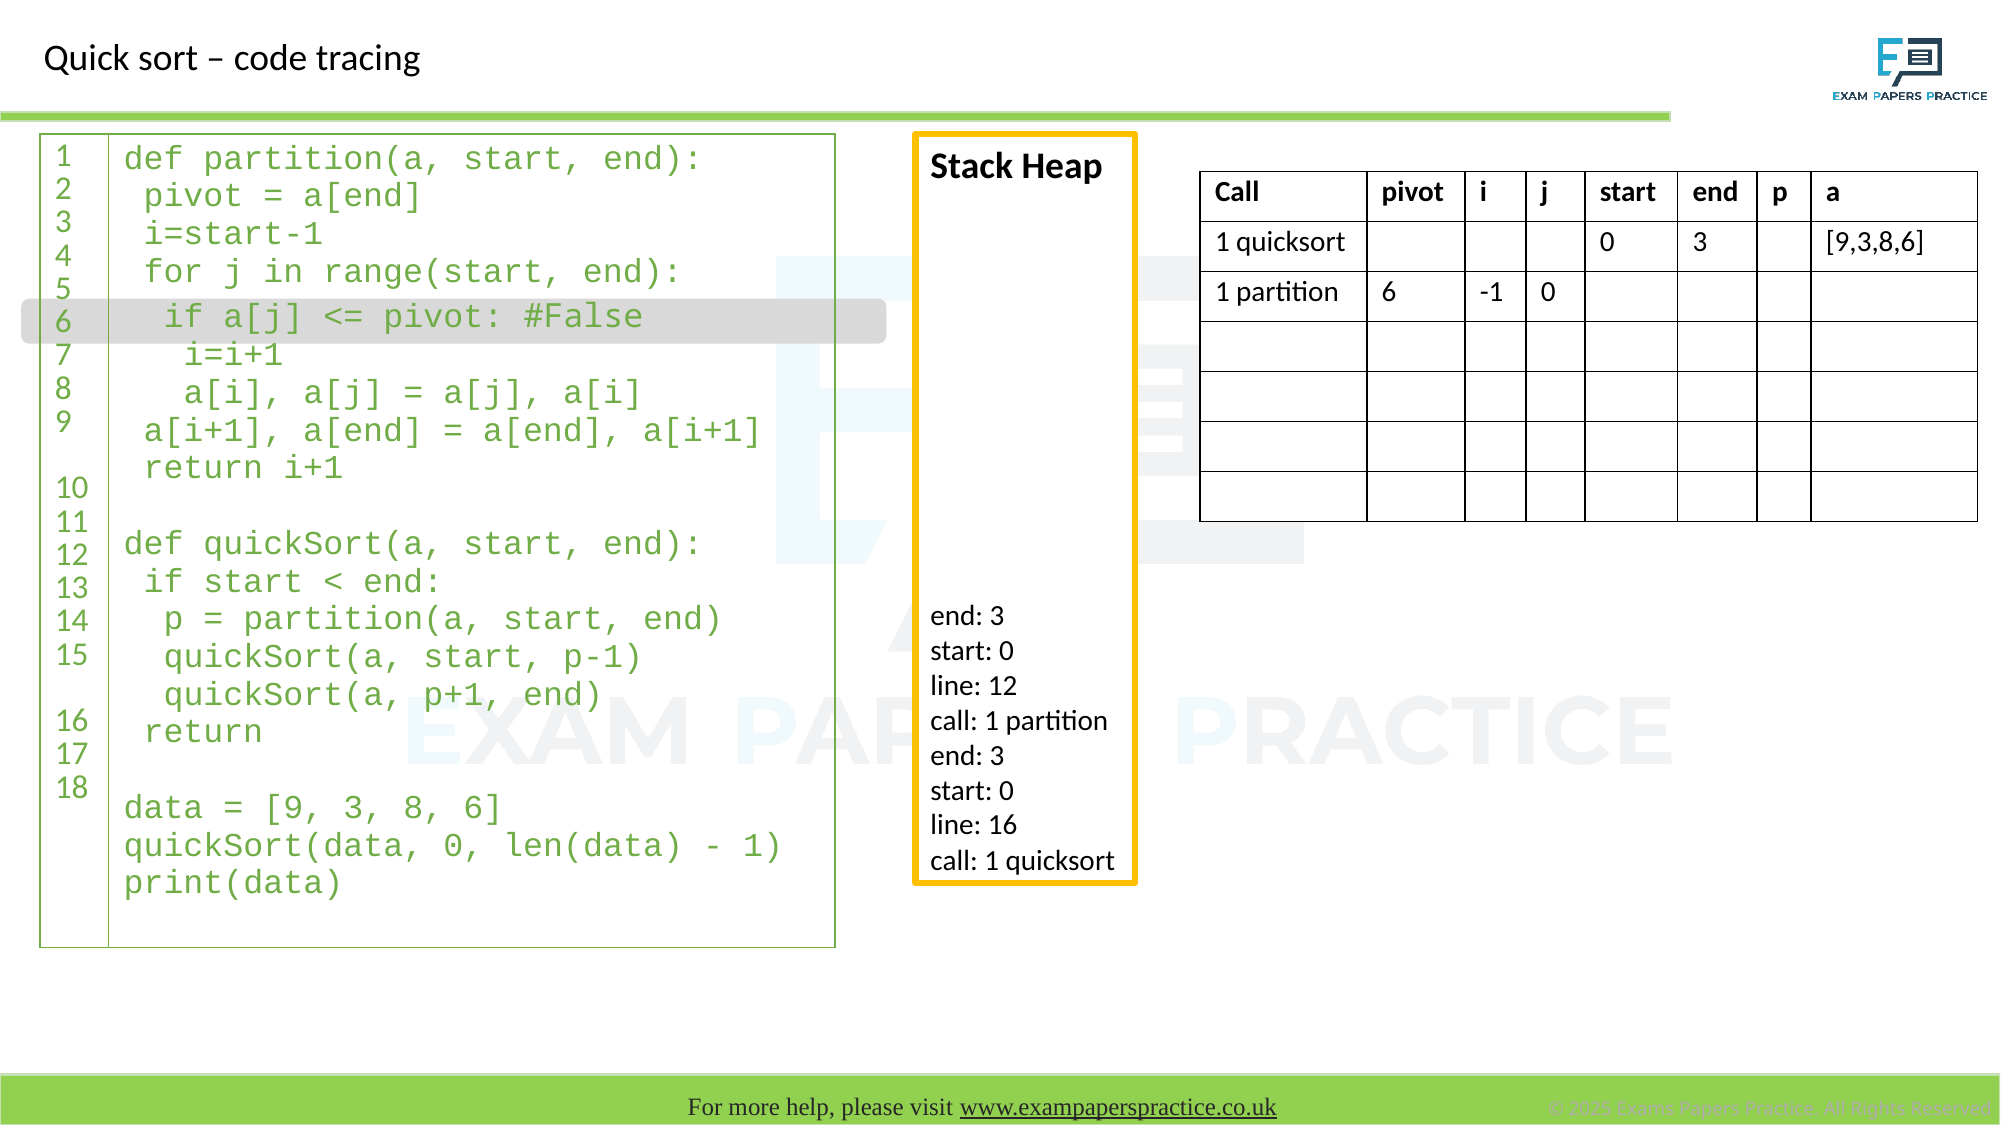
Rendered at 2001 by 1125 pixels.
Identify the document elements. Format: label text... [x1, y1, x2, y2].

table_header j [1527, 172, 1584, 221]
table_cell [1527, 472, 1584, 521]
table_cell [1812, 372, 1977, 421]
table_cell [1201, 422, 1366, 471]
table_cell [1466, 422, 1525, 471]
table_header end [1678, 172, 1756, 221]
table_cell [1368, 472, 1464, 521]
table_cell [1812, 322, 1977, 371]
table_cell [1368, 222, 1464, 271]
table_header 1 2 3 4 5 6 7 8 9 10 11 12 13 14 15 16 17 18 [41, 135, 108, 947]
table_header a [1812, 172, 1977, 221]
table_cell 0 [1527, 272, 1584, 321]
table_cell [1758, 222, 1810, 271]
table_cell [1527, 422, 1584, 471]
table_cell [1586, 272, 1677, 321]
table_header p [1758, 172, 1810, 221]
table_cell [1586, 472, 1677, 521]
table_cell [1527, 222, 1584, 271]
table_header i [1466, 172, 1525, 221]
table_cell [1812, 272, 1977, 321]
table_cell [1201, 322, 1366, 371]
table_cell 1 quicksort [1201, 222, 1366, 271]
table_cell [1586, 322, 1677, 371]
table_header def partition(a, start, end): pivot = a[end] i=start-1 for j in range(start, end): if a[j] <= pivot: #False i=i+1 a[i], a[j] = a[j], a[i] a[i+1], a[end] = a[end], a[i+1] return i+1 def quickSort(a, start, end): if start < end: p = partition(a, start, end) quickSort(a, start, p-1) quickSort(a, p+1, end) return data = [9, 3, 8, 6] quickSort(data, 0, len(data) - 1) print(data) [109, 135, 834, 947]
table_cell 1 partition [1201, 272, 1366, 321]
table_cell [1586, 372, 1677, 421]
table_cell [1201, 372, 1366, 421]
table_cell [1812, 422, 1977, 471]
table_cell 0 [1586, 222, 1677, 271]
table_cell [1368, 372, 1464, 421]
table_cell [1466, 372, 1525, 421]
table_cell [1758, 472, 1810, 521]
table_cell [1678, 322, 1756, 371]
table_cell [1466, 322, 1525, 371]
table_cell [1812, 472, 1977, 521]
table_header start [1586, 172, 1677, 221]
text_box Stack Heap end: 3 start: 0 line: 12 call: 1 partition end: 3 start: 0 line: 16 call: 1 quicksort [915, 133, 1135, 884]
table_cell [1201, 472, 1366, 521]
table_header Call [1201, 172, 1366, 221]
table_cell 6 [1368, 272, 1464, 321]
table_cell [1527, 372, 1584, 421]
text_box [836, 298, 887, 344]
table_cell [1586, 422, 1677, 471]
table_header pivot [1368, 172, 1464, 221]
text_box [21, 298, 39, 344]
table_cell 3 [1678, 222, 1756, 271]
table_cell [1466, 222, 1525, 271]
table_cell [1678, 472, 1756, 521]
table_cell [1527, 322, 1584, 371]
table_cell [1368, 422, 1464, 471]
table_cell -1 [1466, 272, 1525, 321]
table_cell [1678, 272, 1756, 321]
table_cell [1466, 472, 1525, 521]
table_cell [1758, 272, 1810, 321]
table_cell [1758, 322, 1810, 371]
table_cell [9,3,8,6] [1812, 222, 1977, 271]
table_cell [1758, 422, 1810, 471]
table_cell [1368, 322, 1464, 371]
text_box Quick sort – code tracing [28, 25, 1072, 86]
table_cell [1678, 422, 1756, 471]
table_cell [1758, 372, 1810, 421]
table_cell [1678, 372, 1756, 421]
